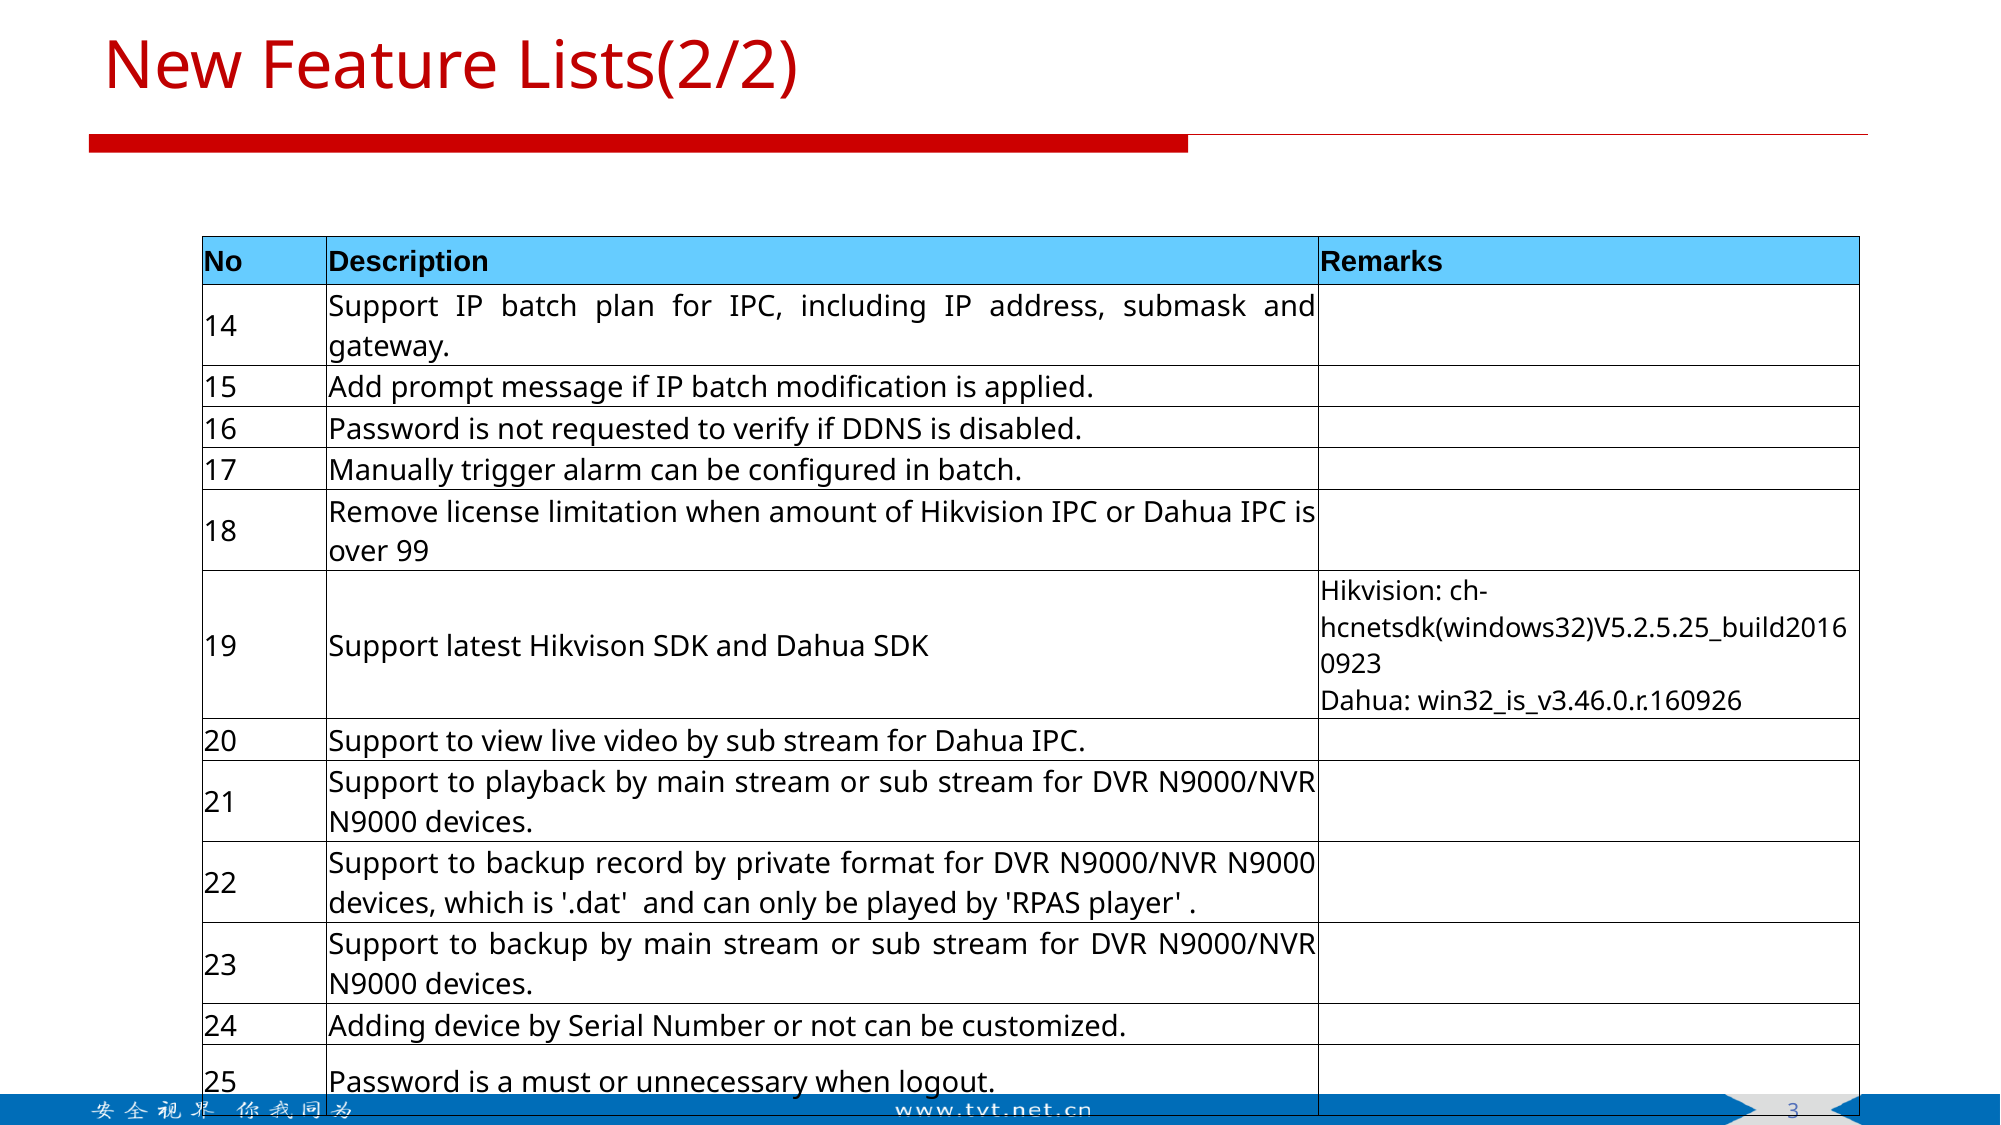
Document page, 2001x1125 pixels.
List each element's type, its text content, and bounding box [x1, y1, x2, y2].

table_cell 20 [203, 719, 326, 760]
table_cell 25 [203, 1045, 326, 1115]
table_cell 19 [203, 571, 326, 718]
table_cell [1319, 366, 1859, 406]
table_cell 16 [203, 407, 326, 447]
table_cell [1319, 1045, 1859, 1115]
table_cell Support to backup by main stream or sub stream for DVR N9000/NVR N9000 devices. [327, 923, 1318, 1003]
table_cell Password is not requested to verify if DDNS is disabled. [327, 407, 1318, 447]
title New Feature Lists(2/2) [88, 8, 1817, 125]
table_cell Support to playback by main stream or sub stream for DVR N9000/NVR N9000 devices. [327, 761, 1318, 841]
table_cell Support to view live video by sub stream for Dahua IPC. [327, 719, 1318, 760]
table_cell 22 [203, 842, 326, 922]
table_cell [1319, 285, 1859, 365]
table_cell Password is a must or unnecessary when logout. [327, 1045, 1318, 1115]
table_header Remarks [1319, 237, 1859, 284]
table_cell 21 [203, 761, 326, 841]
table_cell Remove license limitation when amount of Hikvision IPC or Dahua IPC is over 99 [327, 490, 1318, 570]
table_cell 24 [203, 1004, 326, 1044]
table_header No [203, 237, 326, 284]
table_cell [1319, 1004, 1859, 1044]
picture [1837, 1094, 2000, 1125]
table_cell [1319, 923, 1859, 1003]
table_cell Support latest Hikvison SDK and Dahua SDK [327, 571, 1318, 718]
table_cell Adding device by Serial Number or not can be customized. [327, 1004, 1318, 1044]
table_cell 15 [203, 366, 326, 406]
slide_number 3 [1750, 1116, 1837, 1125]
table_cell [1319, 490, 1859, 570]
table_cell [1319, 407, 1859, 447]
table_cell 17 [203, 448, 326, 489]
table_cell 18 [203, 490, 326, 570]
table_header Description [327, 237, 1318, 284]
table_cell [1319, 448, 1859, 489]
table_cell Support IP batch plan for IPC, including IP address, submask and gateway. [327, 285, 1318, 365]
table_cell [1319, 719, 1859, 760]
table_cell Manually trigger alarm can be configured in batch. [327, 448, 1318, 489]
table_cell Support to backup record by private format for DVR N9000/NVR N9000 devices, which is '.dat' and can only be played by 'RPAS player' . [327, 842, 1318, 922]
table_cell Hikvision: ch-hcnetsdk(windows32)V5.2.5.25_build20160923 Dahua: win32_is_v3.46.0.r.160926 [1319, 571, 1859, 718]
table_cell 14 [203, 285, 326, 365]
table_cell Add prompt message if IP batch modification is applied. [327, 366, 1318, 406]
table_cell 23 [203, 923, 326, 1003]
table_cell [1319, 842, 1859, 922]
picture [0, 1094, 1750, 1125]
table_cell [1319, 761, 1859, 841]
